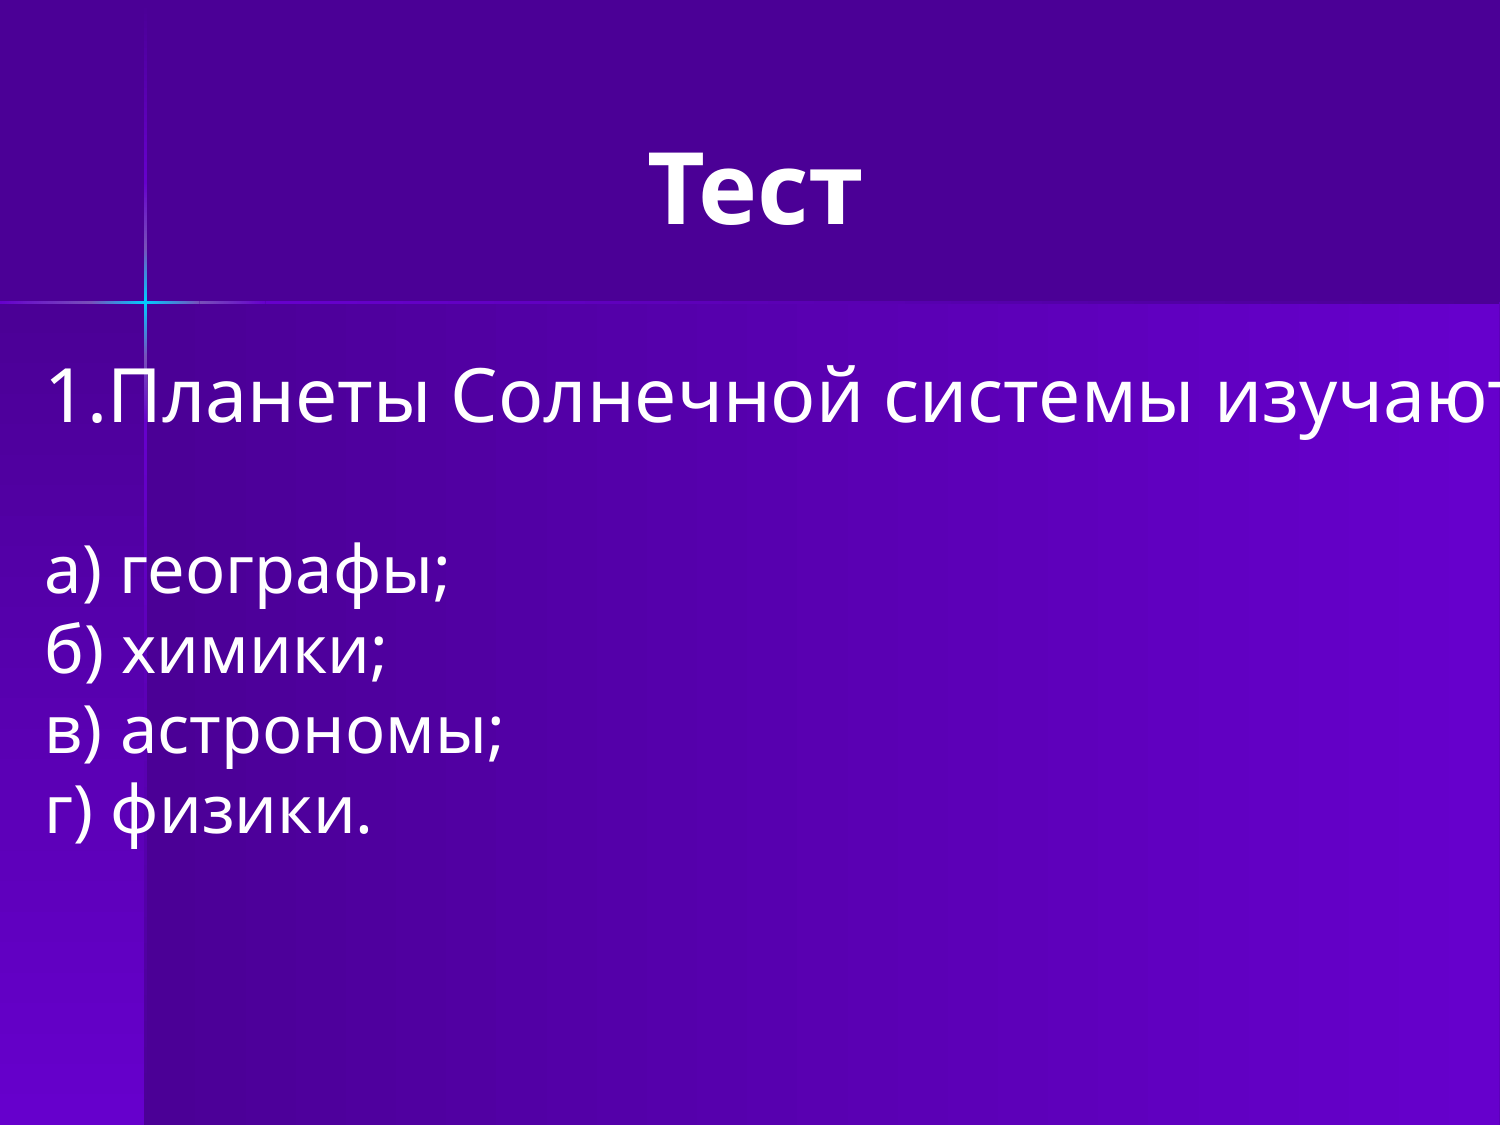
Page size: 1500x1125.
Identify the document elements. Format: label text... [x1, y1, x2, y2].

text_box 1.Планеты Солнечной системы изучают… а) географы; б) химики; в) астрономы; г) физики. [29, 339, 1500, 855]
text_box Тест [574, 117, 938, 252]
